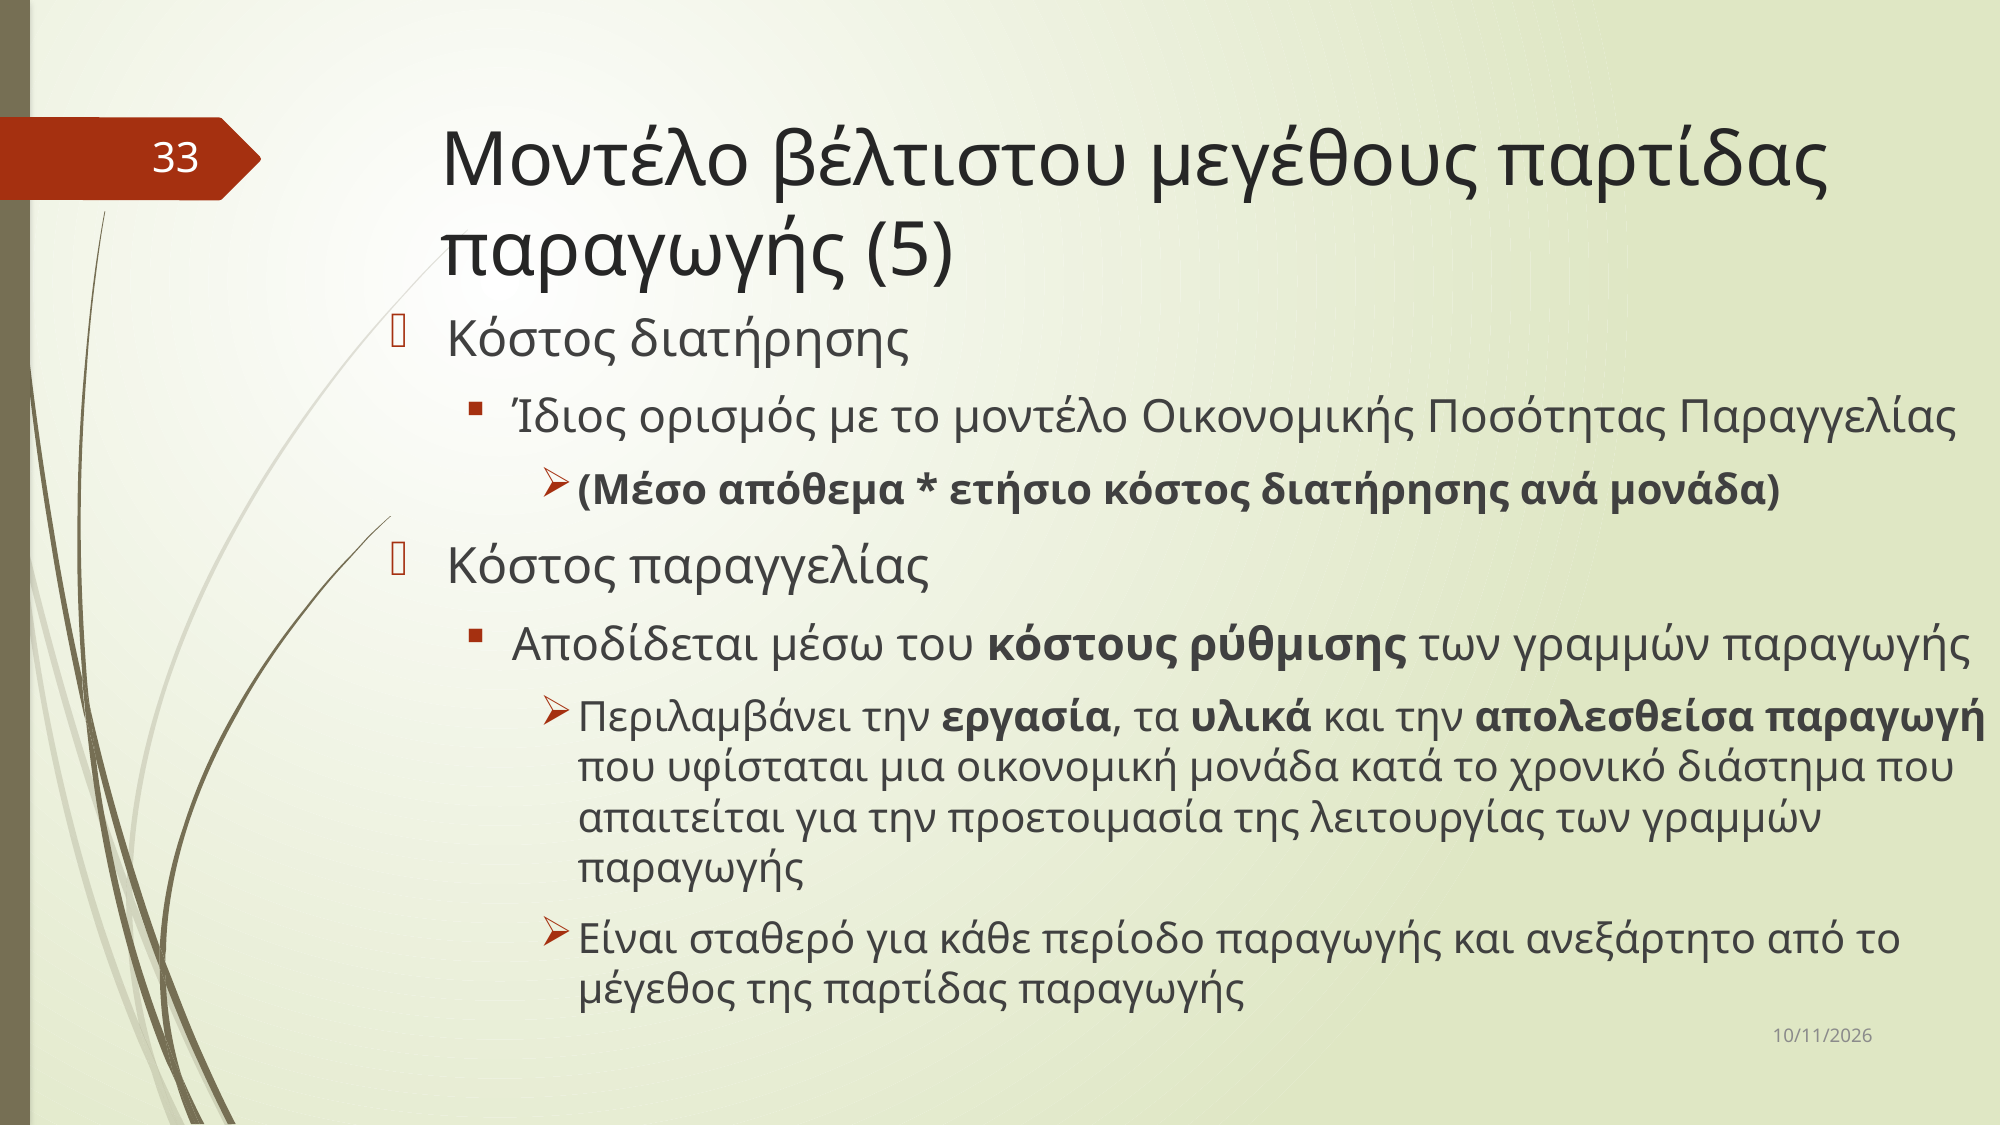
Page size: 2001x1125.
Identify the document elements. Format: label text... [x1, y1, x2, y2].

slide_number 33 [87, 129, 216, 190]
title Μοντέλο βέλτιστου μεγέθους παρτίδας παραγωγής (5) [425, 102, 1888, 298]
list Κόστος διατήρησης Ίδιος ορισμός με το μοντέλο Οικονομικής Ποσότητας Παραγγελίας (Μέσο απόθεμα * ετήσιο κόστος διατήρησης ανά μονάδα) Κόστος παραγγελίας Αποδίδεται μέσω του κόστους ρύθμισης των γραμμών παραγωγής Περιλαμβάνει την εργασία, τα υλικά και την απολεσθείσα παραγωγή που υφίσταται μια οικονομική μονάδα κατά το χρονικό διάστημα που απαιτείται για την προετοιμασία της λειτουργίας των γραμμών παραγωγής Είναι σταθερό για κάθε περίοδο παραγωγής και ανεξάρτητο από το μέγεθος της παρτίδας παραγωγής [375, 298, 2000, 1101]
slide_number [1699, 1005, 1888, 1067]
